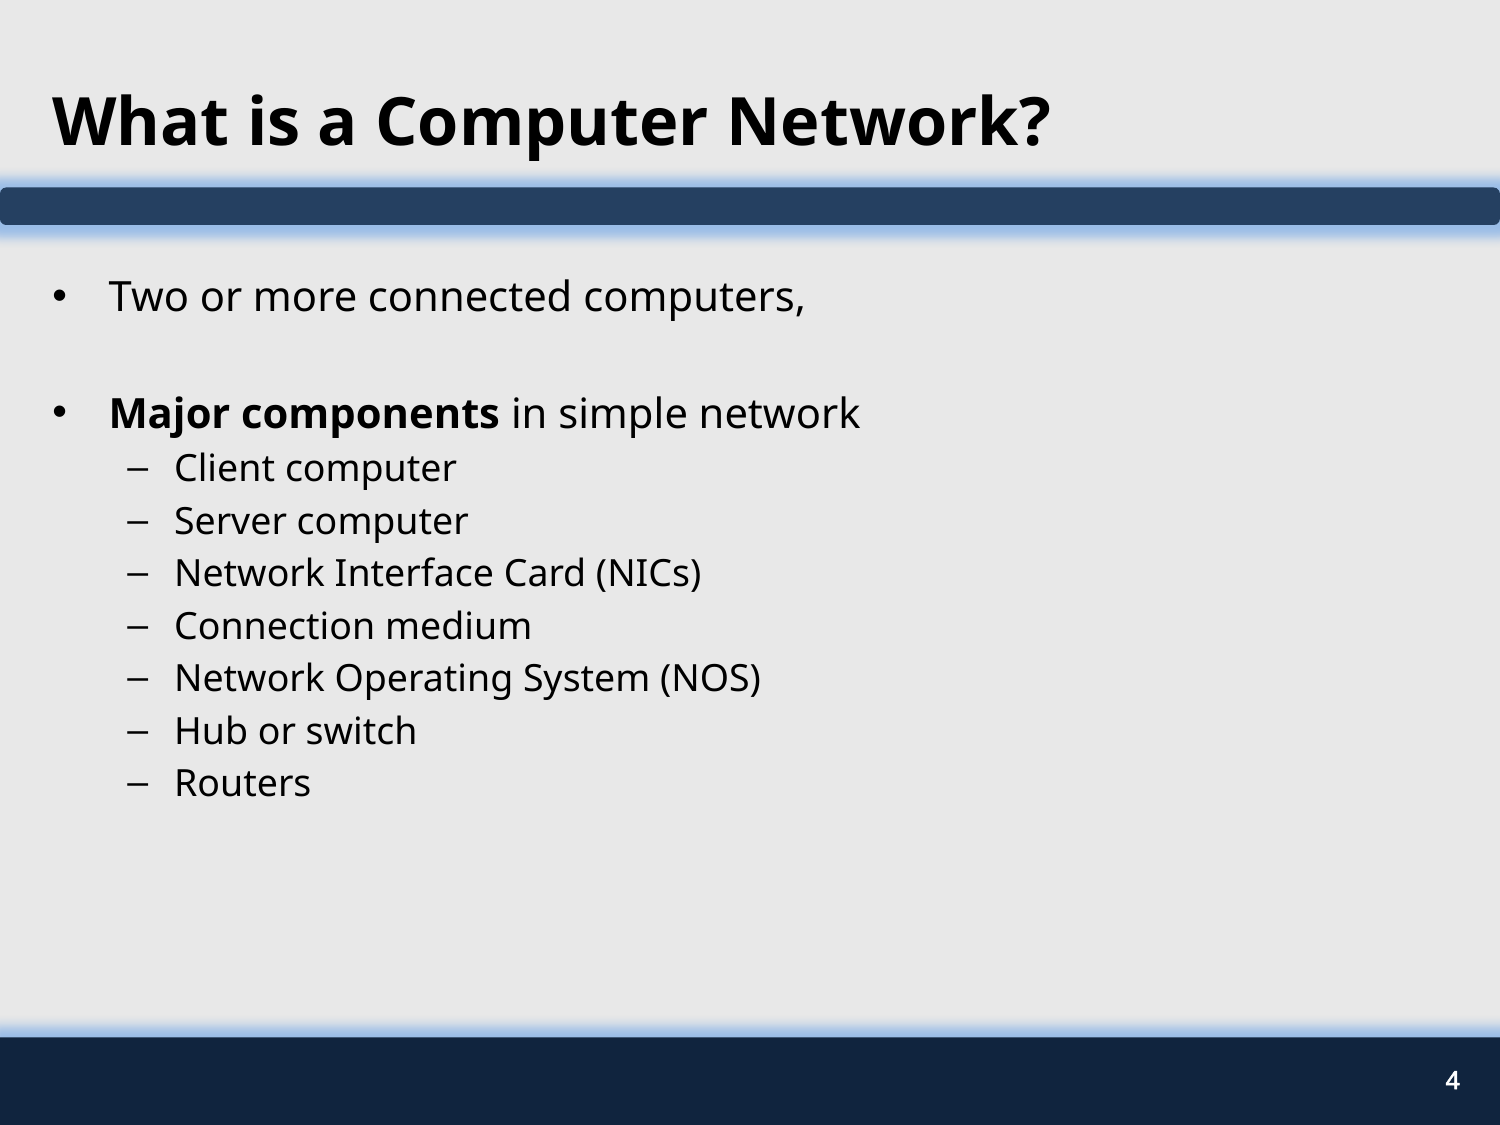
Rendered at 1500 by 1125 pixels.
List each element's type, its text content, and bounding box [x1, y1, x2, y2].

title What is a Computer Network? [37, 62, 1338, 176]
slide_number 4 [1412, 1050, 1475, 1113]
list Two or more connected computers, Major components in simple network Client computer Server computer Network Interface Card (NICs) Connection medium Network Operating System (NOS) Hub or switch Routers [37, 262, 1475, 1013]
